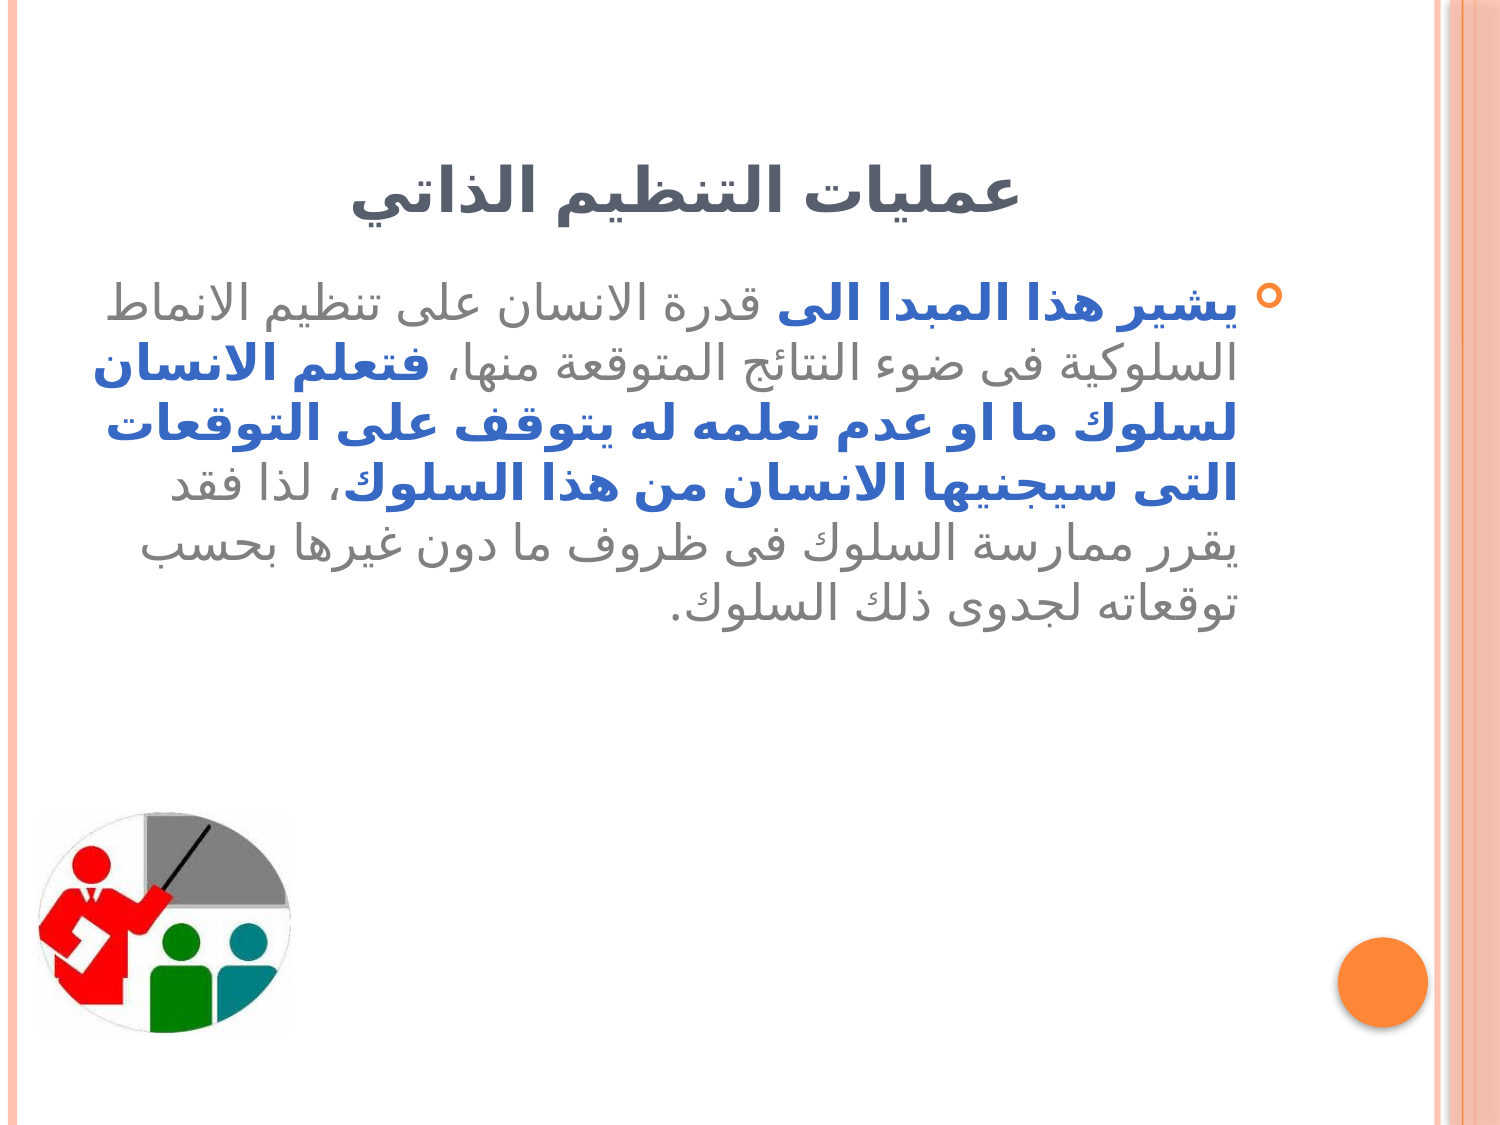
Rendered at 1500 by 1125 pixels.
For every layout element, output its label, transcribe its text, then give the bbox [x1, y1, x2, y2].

list يشير هذا المبدا الى قدرة الانسان على تنظيم الانماط السلوكية فى ضوء النتائج المتوقعة منها، فتعلم الانسان لسلوك ما او عدم تعلمه له يتوقف على التوقعات التى سيجنيها الانسان من هذا السلوك، لذا فقد يقرر ممارسة السلوك فى ظروف ما دون غيرها بحسب توقعاته لجدوى ذلك السلوك. [75, 262, 1300, 1062]
title عمليات التنظيم الذاتي [75, 45, 1300, 233]
picture [36, 811, 292, 1035]
